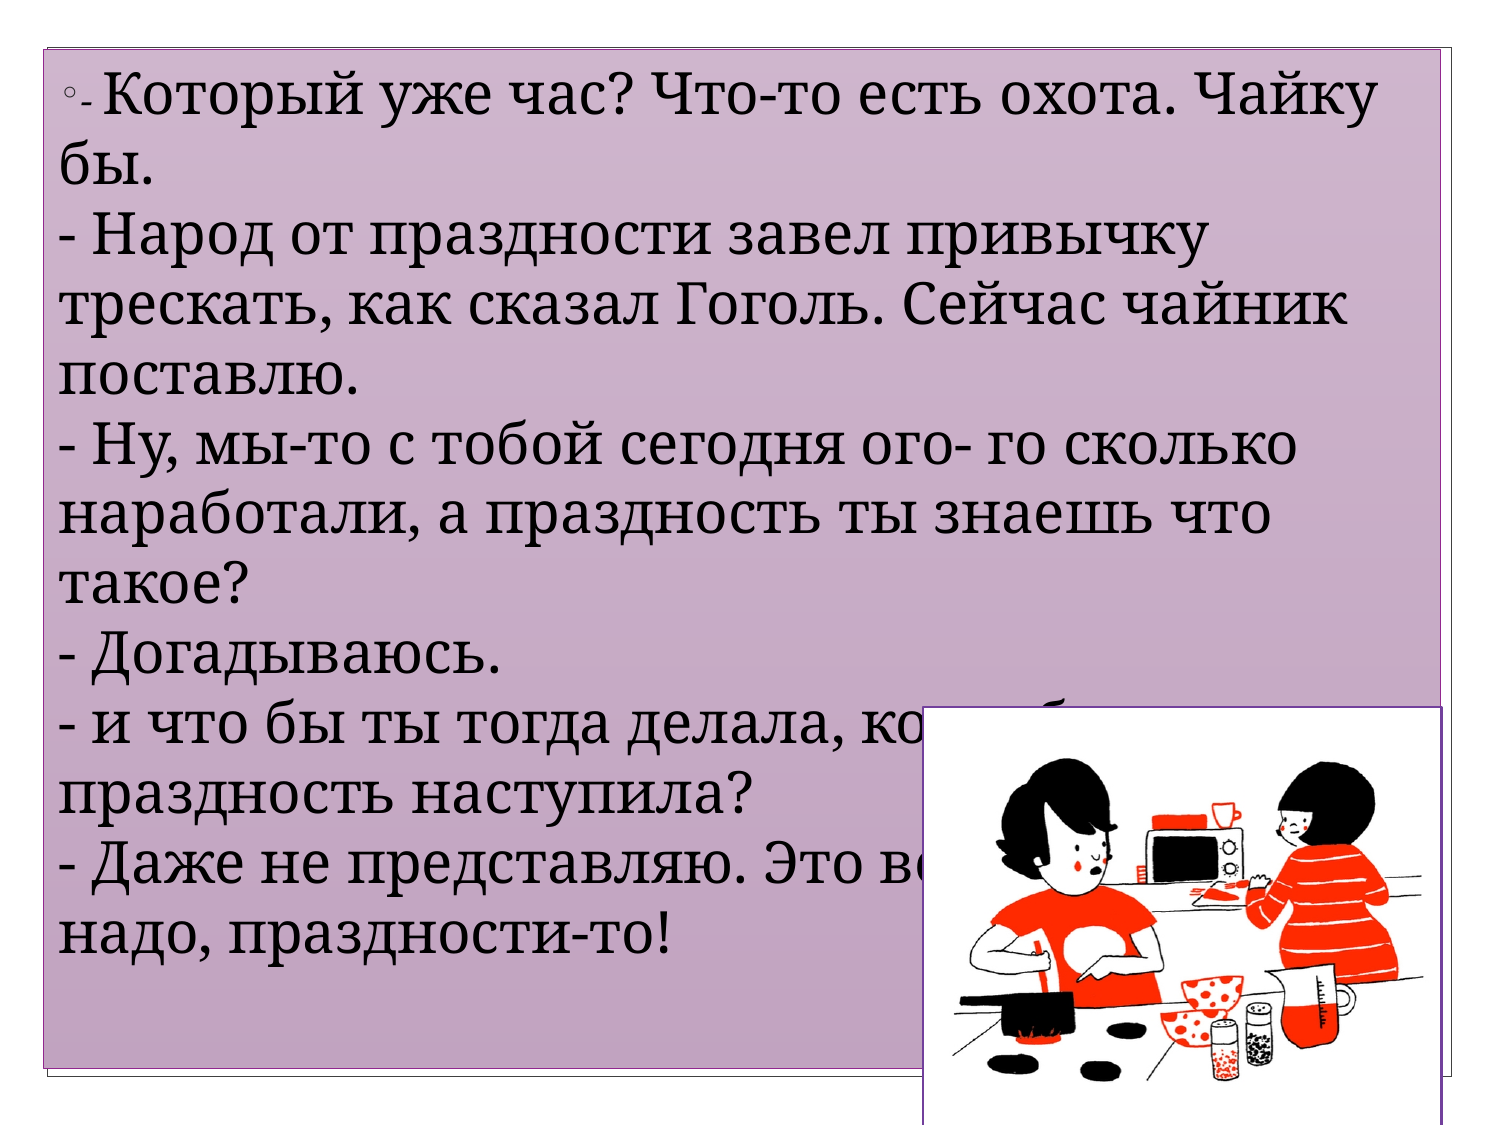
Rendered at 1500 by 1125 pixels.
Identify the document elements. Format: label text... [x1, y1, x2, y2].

picture [923, 707, 1441, 1125]
list - Который уже час? Что-то есть охота. Чайку бы. - Народ от праздности завел привычку трескать, как сказал Гоголь. Сейчас чайник поставлю. - Ну, мы-то с тобой сегодня ого- го сколько наработали, а праздность ты знаешь что такое? - Догадываюсь. - и что бы ты тогда делала, когда бы праздность наступила? - Даже не представляю. Это ведь учиться надо, праздности-то! [43, 49, 1441, 1069]
